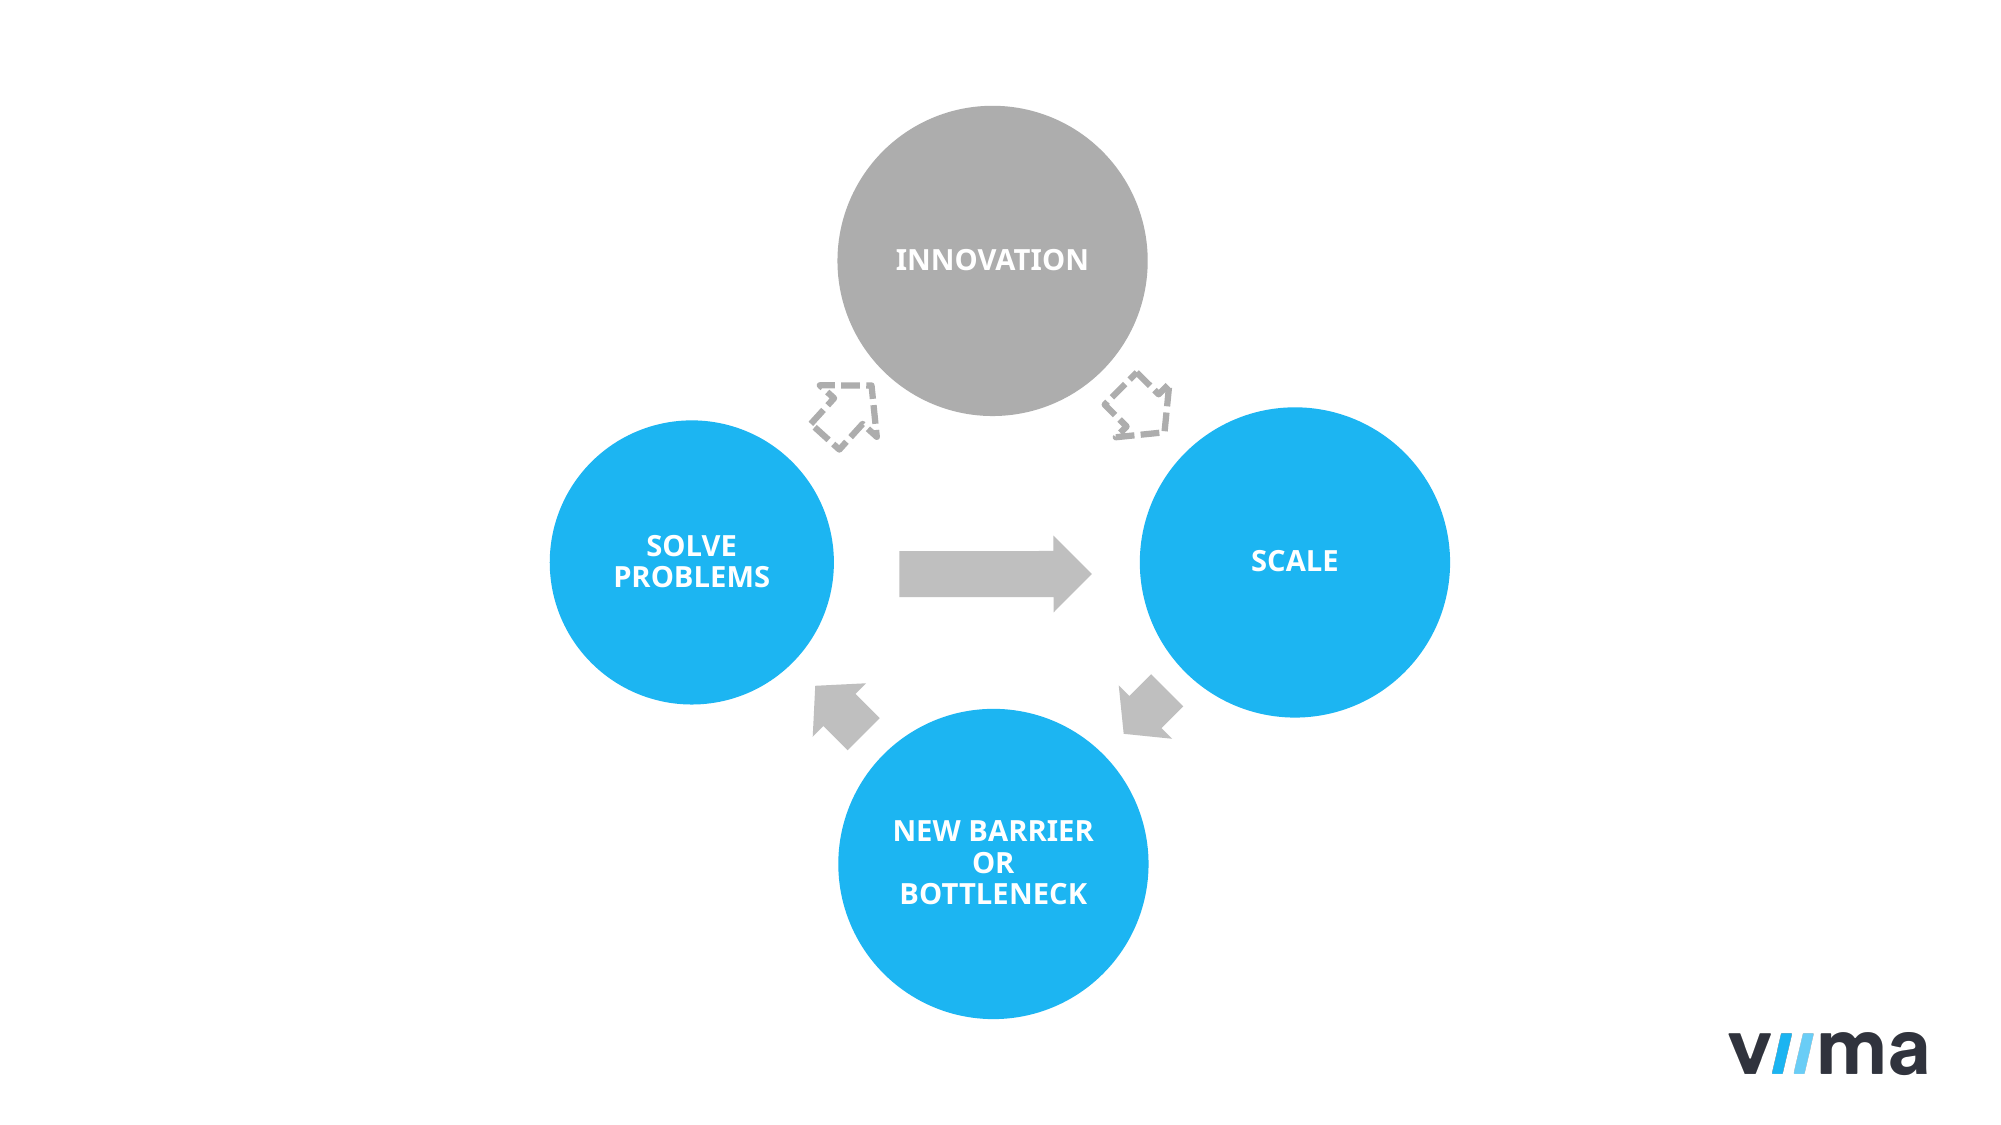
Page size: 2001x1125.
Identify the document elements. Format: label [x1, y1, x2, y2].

picture [1712, 1012, 1943, 1095]
list [0, 118, 2000, 1007]
